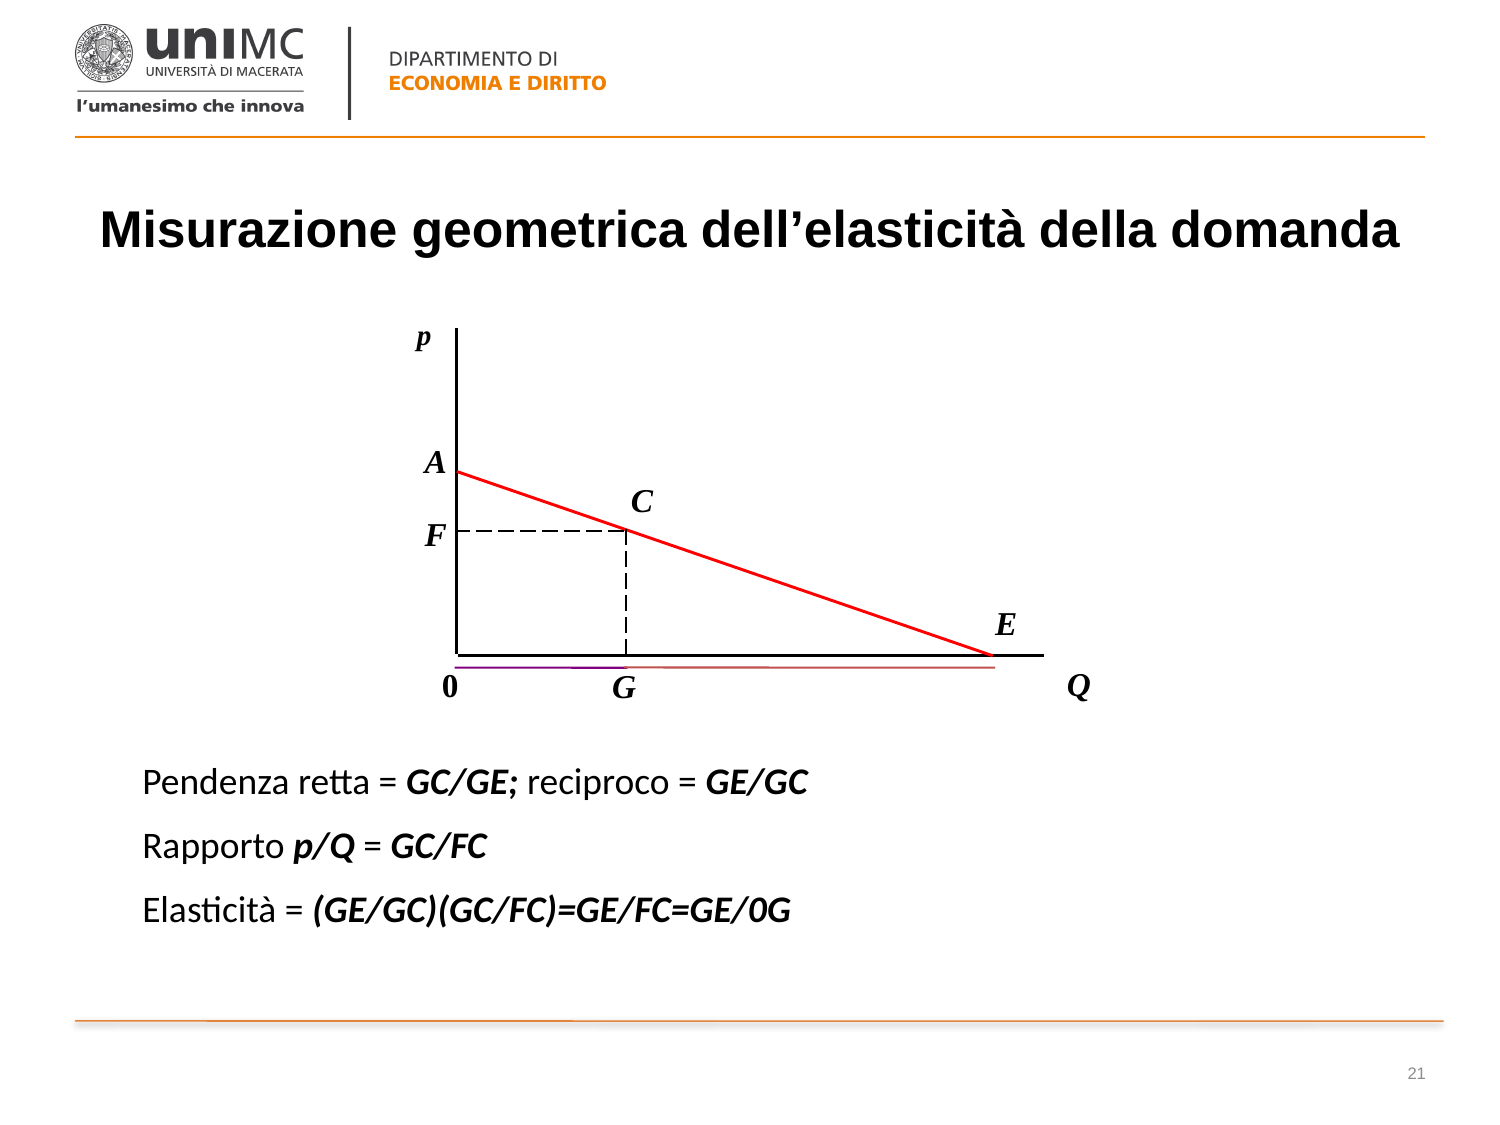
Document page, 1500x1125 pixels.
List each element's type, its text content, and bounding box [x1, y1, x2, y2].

picture [75, 24, 1425, 138]
text_box Pendenza retta = GC/GE; reciproco = GE/GC Rapporto p/Q = GC/FC Elasticità = (GE/GC)(GC/FC)=GE/FC=GE/0G [127, 749, 1408, 938]
title Misurazione geometrica dell’elasticità della domanda [75, 180, 1425, 273]
slide_number 21 [1091, 1042, 1442, 1103]
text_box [372, 310, 1111, 725]
